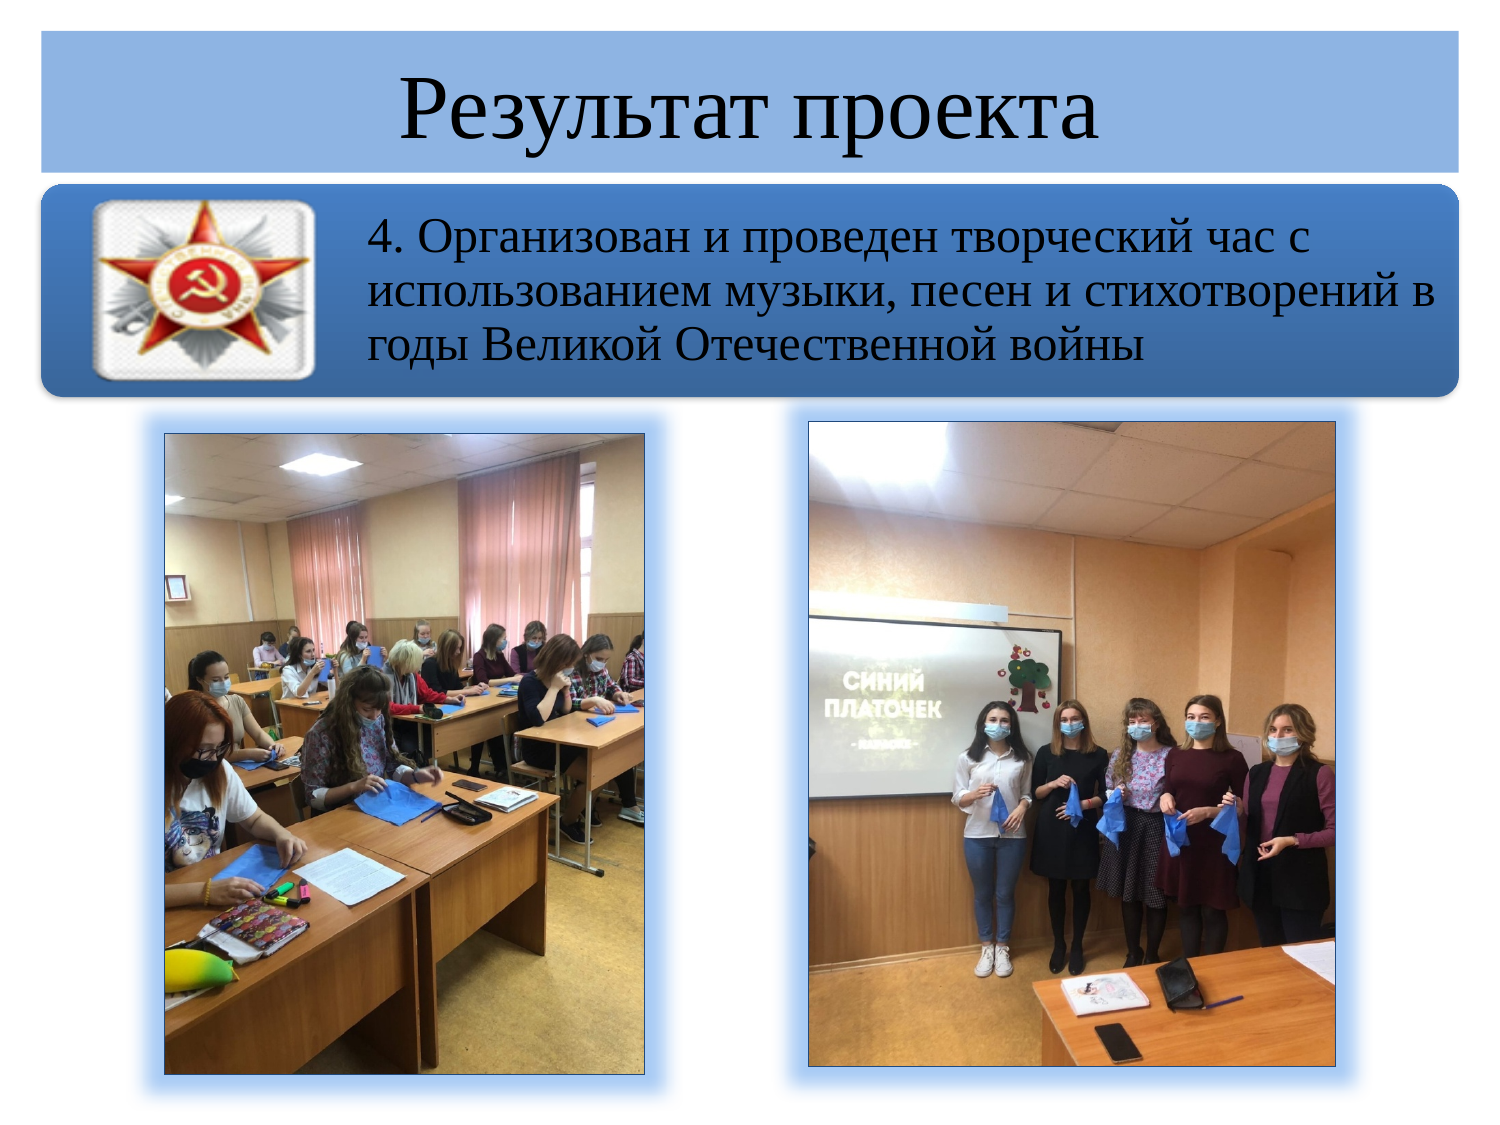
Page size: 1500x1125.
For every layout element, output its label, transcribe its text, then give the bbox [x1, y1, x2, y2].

picture [163, 433, 645, 1075]
title Результат проекта [41, 30, 1459, 173]
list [41, 184, 1459, 398]
picture [808, 421, 1337, 1067]
